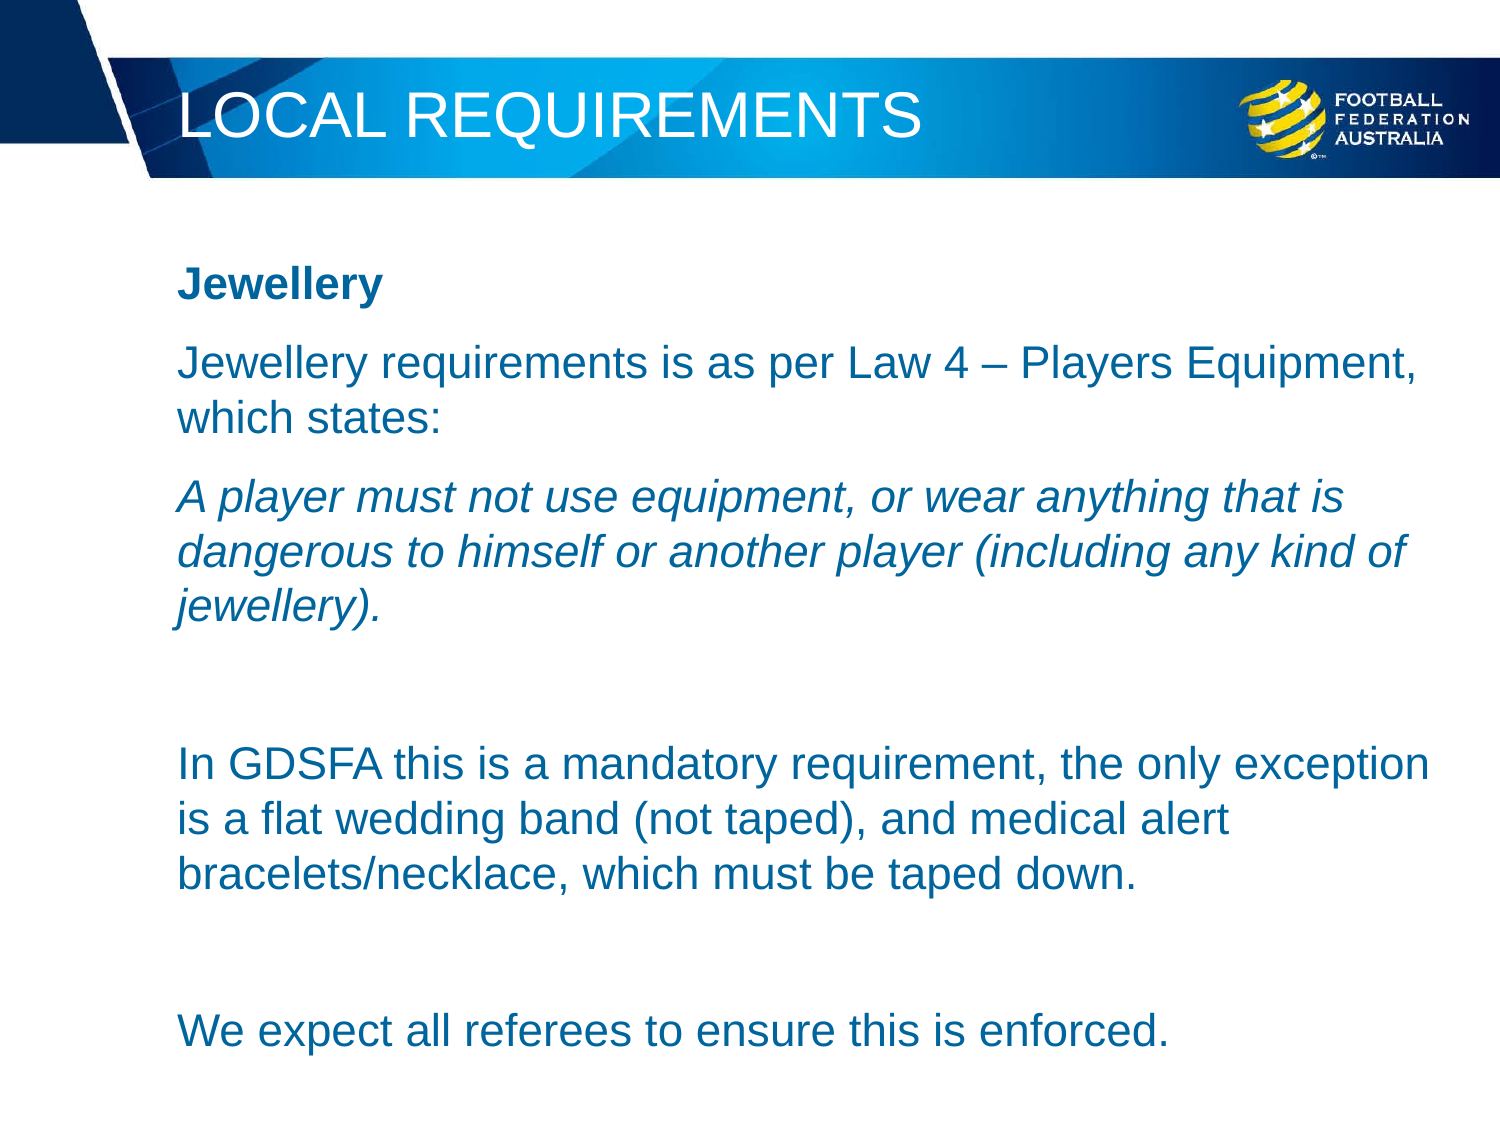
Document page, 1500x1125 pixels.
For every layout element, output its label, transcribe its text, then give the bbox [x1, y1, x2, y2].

title LOCAL REQUIREMENTS [176, 74, 1211, 149]
list Jewellery Jewellery requirements is as per Law 4 – Players Equipment, which states: A player must not use equipment, or wear anything that is dangerous to himself or another player (including any kind of jewellery). In GDSFA this is a mandatory requirement, the only exception is a flat wedding band (not taped), and medical alert bracelets/necklace, which must be taped down. We expect all referees to ensure this is enforced. [176, 253, 1468, 1111]
picture [0, 0, 1500, 208]
